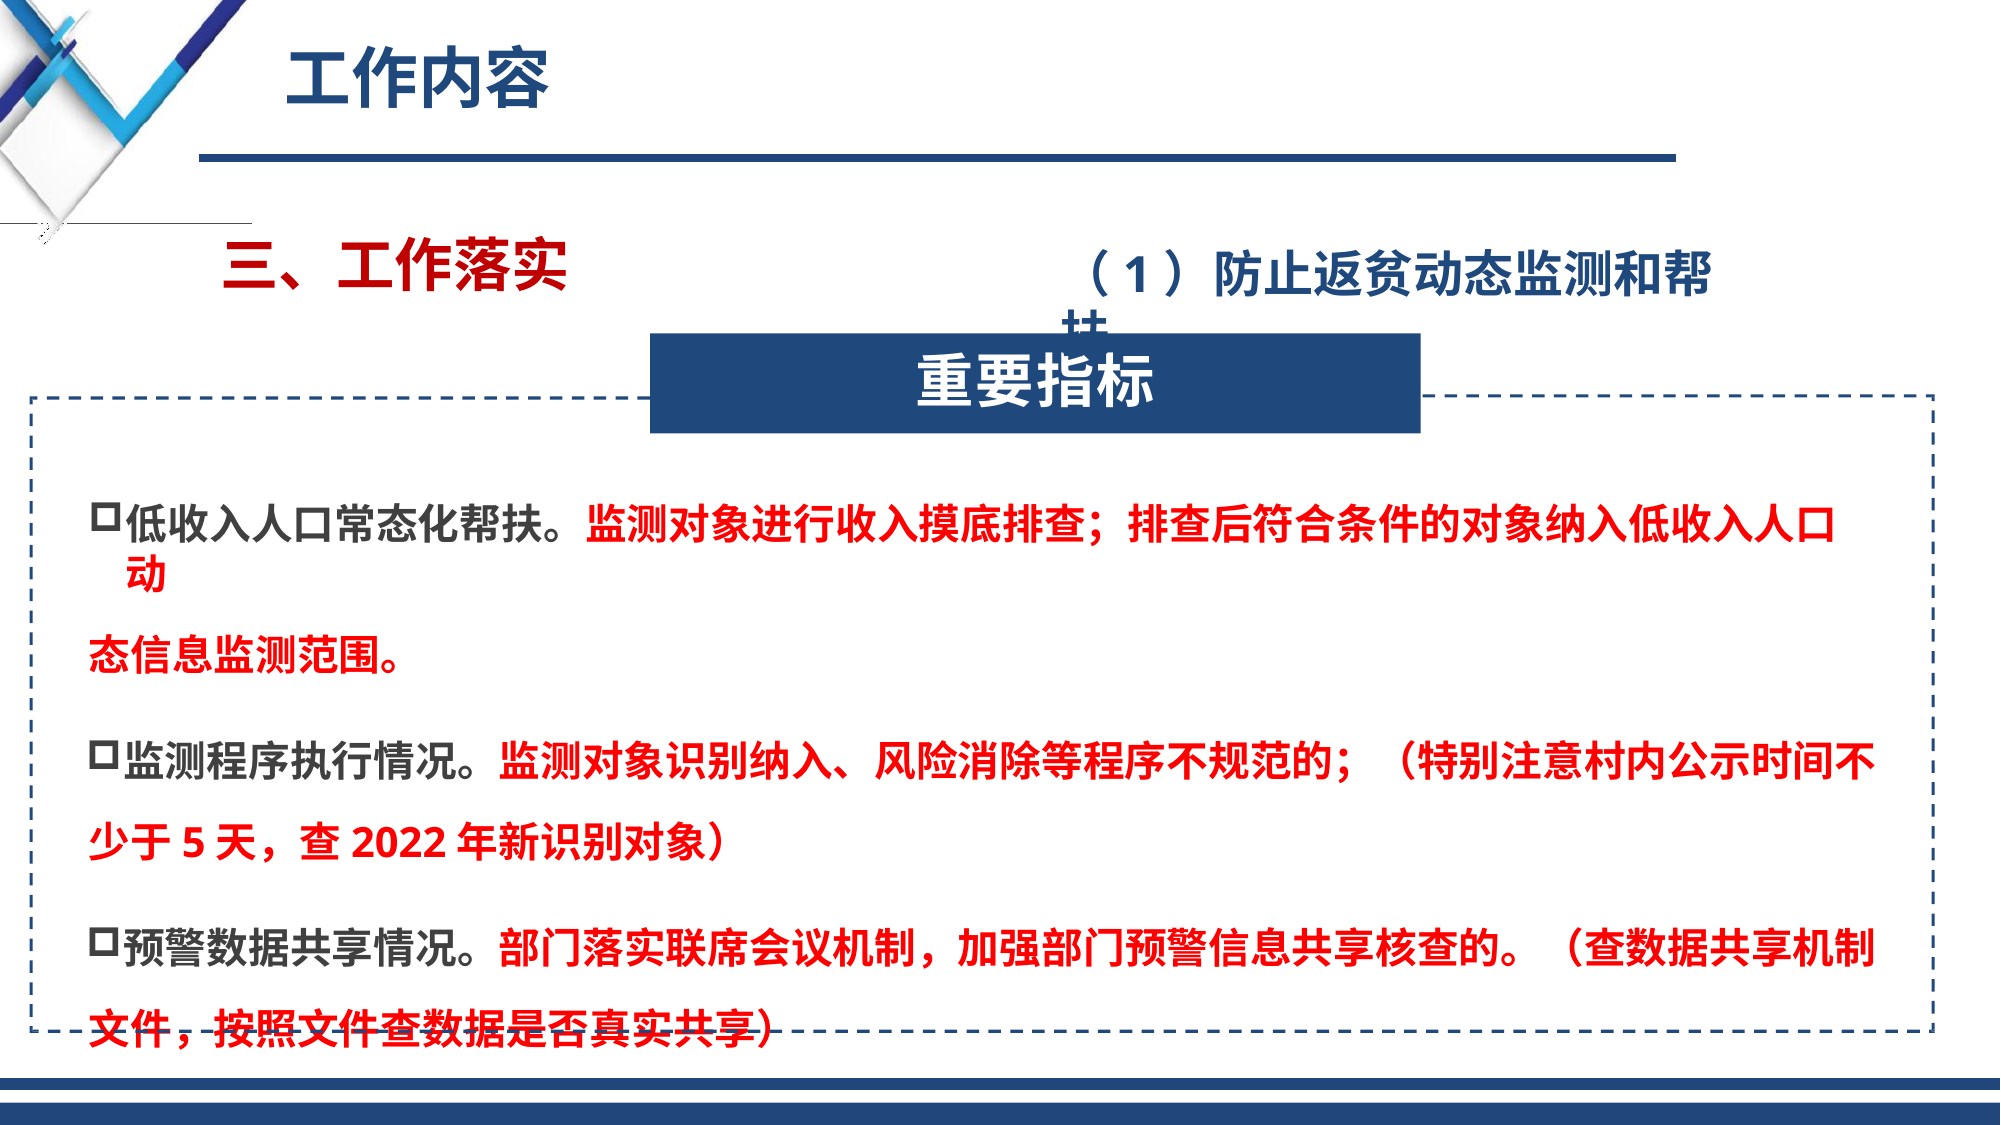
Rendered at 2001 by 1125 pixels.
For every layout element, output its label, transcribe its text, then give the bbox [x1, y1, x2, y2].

text_box [29, 435, 33, 448]
text_box [29, 501, 33, 514]
text_box [29, 457, 33, 470]
text_box [1931, 607, 1935, 620]
text_box [550, 1029, 564, 1033]
text_box 重要指标 [650, 342, 1421, 415]
text_box [594, 1029, 608, 1033]
text_box [857, 1029, 870, 1033]
text_box [29, 960, 33, 973]
text_box [1931, 1000, 1935, 1014]
text_box [29, 566, 33, 580]
text_box [1772, 394, 1786, 398]
text_box [310, 1029, 323, 1033]
text_box 低收入人口常态化帮扶。监测对象进行收入摸底排查；排查后符合条件的对象纳入低收入人口动 态信息监测范围。 监测程序执行情况。监测对象识别纳入、风险消除等程序不规范的；（特别注意村内公示时间不 少于5天，查2022年新识别对象） 预警数据共享情况。部门落实联席会议机制，加强部门预警信息共享核查的。（查数据共享机制 文件，按照文件查数据是否真实共享） [86, 495, 1878, 1053]
text_box [1931, 935, 1935, 948]
text_box [29, 413, 33, 427]
text_box [1931, 410, 1935, 423]
text_box [1931, 497, 1935, 511]
text_box [769, 1029, 783, 1033]
text_box [1250, 1029, 1264, 1033]
text_box [46, 396, 60, 400]
text_box [29, 785, 33, 799]
text_box [485, 1029, 498, 1033]
text_box [266, 1029, 280, 1033]
text_box [1010, 1029, 1023, 1033]
text_box [29, 807, 33, 820]
text_box [1931, 541, 1935, 555]
text_box [1931, 782, 1935, 795]
text_box [1619, 394, 1633, 398]
text_box [1863, 1029, 1877, 1033]
text_box [944, 1029, 958, 1033]
text_box [1579, 1029, 1592, 1033]
text_box [29, 873, 33, 886]
text_box [1600, 1029, 1614, 1033]
text_box [1931, 694, 1935, 708]
text_box [879, 1029, 892, 1033]
text_box [725, 1029, 739, 1033]
text_box [966, 1029, 980, 1033]
text_box [69, 1029, 83, 1033]
text_box [1931, 651, 1935, 664]
title 工作内容 [282, 33, 554, 224]
text_box [287, 396, 300, 400]
text_box [29, 894, 33, 908]
text_box [1797, 1029, 1811, 1033]
text_box [29, 829, 33, 842]
text_box [332, 1029, 345, 1033]
text_box [572, 1029, 586, 1033]
text_box [1931, 847, 1935, 861]
text_box [1688, 1029, 1701, 1033]
text_box [29, 719, 33, 733]
text_box [265, 396, 279, 400]
text_box [1931, 979, 1935, 992]
text_box [135, 1029, 148, 1033]
text_box [650, 333, 1058, 342]
text_box [29, 654, 33, 667]
text_box [29, 741, 33, 755]
text_box [1931, 585, 1935, 598]
text_box [638, 1029, 651, 1033]
text_box [134, 396, 147, 400]
text_box [1032, 1029, 1045, 1033]
text_box [1925, 394, 1935, 402]
text_box [1750, 394, 1764, 398]
text_box [1931, 738, 1935, 752]
text_box [1931, 629, 1935, 642]
text_box [1075, 1029, 1089, 1033]
text_box [29, 544, 33, 558]
text_box [1426, 1029, 1439, 1033]
text_box [29, 479, 33, 492]
text_box [1885, 1029, 1898, 1033]
text_box [529, 1029, 542, 1033]
text_box [0, 1102, 2000, 1125]
text_box [1447, 1029, 1461, 1033]
text_box [988, 1029, 1001, 1033]
text_box [29, 396, 38, 405]
text_box [47, 1029, 61, 1033]
text_box [791, 1029, 805, 1033]
text_box [1907, 1029, 1920, 1033]
text_box [813, 1029, 827, 1033]
text_box [354, 1029, 367, 1033]
text_box （1）防止返贫动态监测和帮扶 [1058, 240, 1744, 363]
text_box [418, 396, 432, 400]
text_box [68, 396, 82, 400]
text_box [1931, 891, 1935, 905]
text_box [1931, 760, 1935, 773]
text_box [331, 396, 344, 400]
text_box [1491, 1029, 1505, 1033]
text_box [374, 396, 388, 400]
text_box [1466, 394, 1479, 398]
text_box 三、工作落实 [218, 226, 573, 299]
text_box [1229, 1029, 1242, 1033]
text_box [1685, 394, 1698, 398]
text_box [660, 1029, 673, 1033]
text_box [1294, 1029, 1308, 1033]
text_box [682, 1029, 695, 1033]
text_box [1931, 957, 1935, 970]
text_box [1931, 826, 1935, 839]
text_box [1710, 1029, 1723, 1033]
text_box [835, 1029, 848, 1033]
text_box [29, 588, 33, 602]
text_box [463, 1029, 476, 1033]
text_box [1597, 394, 1611, 398]
text_box [222, 1029, 236, 1033]
text_box [1532, 394, 1545, 398]
text_box [1841, 1029, 1855, 1033]
text_box [1535, 1029, 1548, 1033]
text_box [506, 396, 519, 400]
text_box [29, 763, 33, 777]
text_box [440, 396, 454, 400]
text_box [1510, 394, 1523, 398]
picture [0, 0, 252, 245]
text_box [1931, 475, 1935, 489]
text_box [1903, 394, 1917, 398]
text_box [484, 396, 497, 400]
text_box [1819, 1029, 1833, 1033]
text_box [1575, 394, 1589, 398]
text_box [747, 1029, 761, 1033]
text_box [244, 1029, 258, 1033]
text_box [1931, 432, 1935, 445]
text_box [1422, 394, 1436, 398]
text_box [922, 1029, 936, 1033]
text_box [396, 396, 410, 400]
text_box [1931, 913, 1935, 926]
text_box [1707, 394, 1720, 398]
text_box [1931, 869, 1935, 883]
text_box [1382, 1029, 1395, 1033]
text_box [1663, 394, 1676, 398]
text_box [1119, 1029, 1133, 1033]
text_box [1360, 1029, 1373, 1033]
text_box [1141, 1029, 1155, 1033]
text_box [179, 1029, 192, 1033]
text_box [353, 396, 366, 400]
text_box [1931, 672, 1935, 686]
text_box [615, 396, 629, 400]
text_box [1882, 394, 1895, 398]
text_box [1185, 1029, 1198, 1033]
text_box [29, 676, 33, 689]
text_box [462, 396, 475, 400]
text_box [1728, 394, 1742, 398]
text_box [397, 1029, 411, 1033]
text_box [1794, 394, 1808, 398]
text_box [704, 1029, 717, 1033]
text_box [90, 396, 104, 400]
text_box [1316, 1029, 1330, 1033]
text_box [528, 396, 541, 400]
text_box [1338, 1029, 1352, 1033]
text_box [901, 1029, 914, 1033]
text_box [178, 396, 191, 400]
text_box [112, 396, 125, 400]
text_box [1404, 1029, 1417, 1033]
text_box [29, 916, 33, 930]
text_box [1207, 1029, 1220, 1033]
text_box [29, 1004, 33, 1017]
text_box [29, 698, 33, 711]
text_box [29, 851, 33, 864]
text_box [419, 1029, 433, 1033]
text_box [1860, 394, 1873, 398]
text_box [1272, 1029, 1286, 1033]
text_box [571, 396, 585, 400]
text_box [221, 396, 235, 400]
text_box [199, 396, 213, 400]
text_box [1754, 1029, 1767, 1033]
text_box [1641, 394, 1654, 398]
text_box [1444, 394, 1458, 398]
text_box [1557, 1029, 1570, 1033]
text_box [507, 1029, 520, 1033]
text_box [1054, 1029, 1067, 1033]
text_box [243, 396, 257, 400]
text_box [1931, 716, 1935, 730]
text_box [113, 1029, 126, 1033]
text_box [637, 396, 650, 400]
text_box [29, 1026, 39, 1033]
text_box [288, 1029, 302, 1033]
text_box [1644, 1029, 1658, 1033]
text_box [1469, 1029, 1483, 1033]
text_box [593, 396, 607, 400]
text_box [29, 938, 33, 952]
text_box [29, 610, 33, 624]
text_box [1163, 1029, 1176, 1033]
text_box [29, 632, 33, 645]
text_box [1931, 563, 1935, 577]
text_box [29, 522, 33, 536]
text_box [309, 396, 322, 400]
text_box [1816, 394, 1829, 398]
text_box [1488, 394, 1501, 398]
text_box [1775, 1029, 1789, 1033]
text_box [1732, 1029, 1745, 1033]
text_box [441, 1029, 455, 1033]
text_box [156, 396, 169, 400]
text_box [1097, 1029, 1111, 1033]
text_box [616, 1029, 630, 1033]
text_box [1929, 1022, 1935, 1033]
text_box [549, 396, 563, 400]
text_box [157, 1029, 170, 1033]
text_box [1931, 519, 1935, 533]
text_box [1931, 454, 1935, 467]
text_box [1931, 804, 1935, 817]
text_box [1513, 1029, 1526, 1033]
text_box [91, 1029, 105, 1033]
text_box [650, 415, 1421, 434]
text_box [1622, 1029, 1636, 1033]
text_box [1838, 394, 1851, 398]
text_box [1666, 1029, 1680, 1033]
text_box [1553, 394, 1567, 398]
text_box [376, 1029, 389, 1033]
text_box [29, 982, 33, 995]
text_box [200, 1029, 214, 1033]
